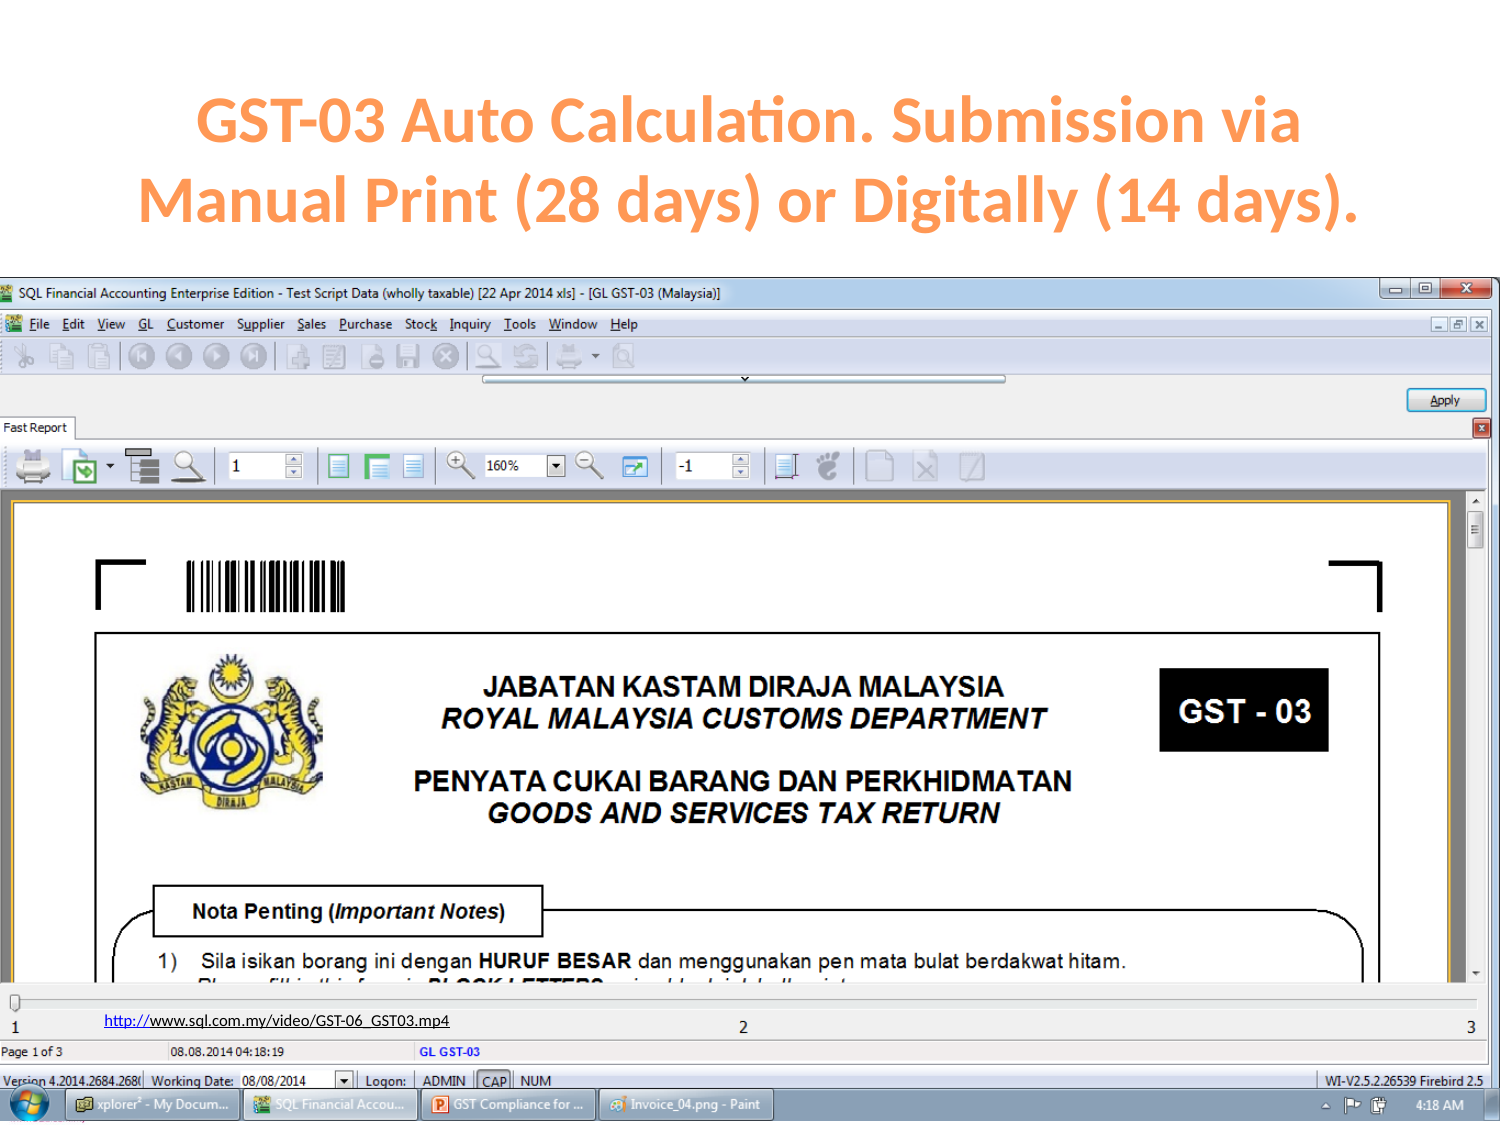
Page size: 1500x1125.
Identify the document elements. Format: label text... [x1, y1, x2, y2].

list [0, 277, 1500, 1122]
title GST-03 Auto Calculation. Submission via Manual Print (28 days) or Digitally (14 days). [75, 62, 1425, 250]
